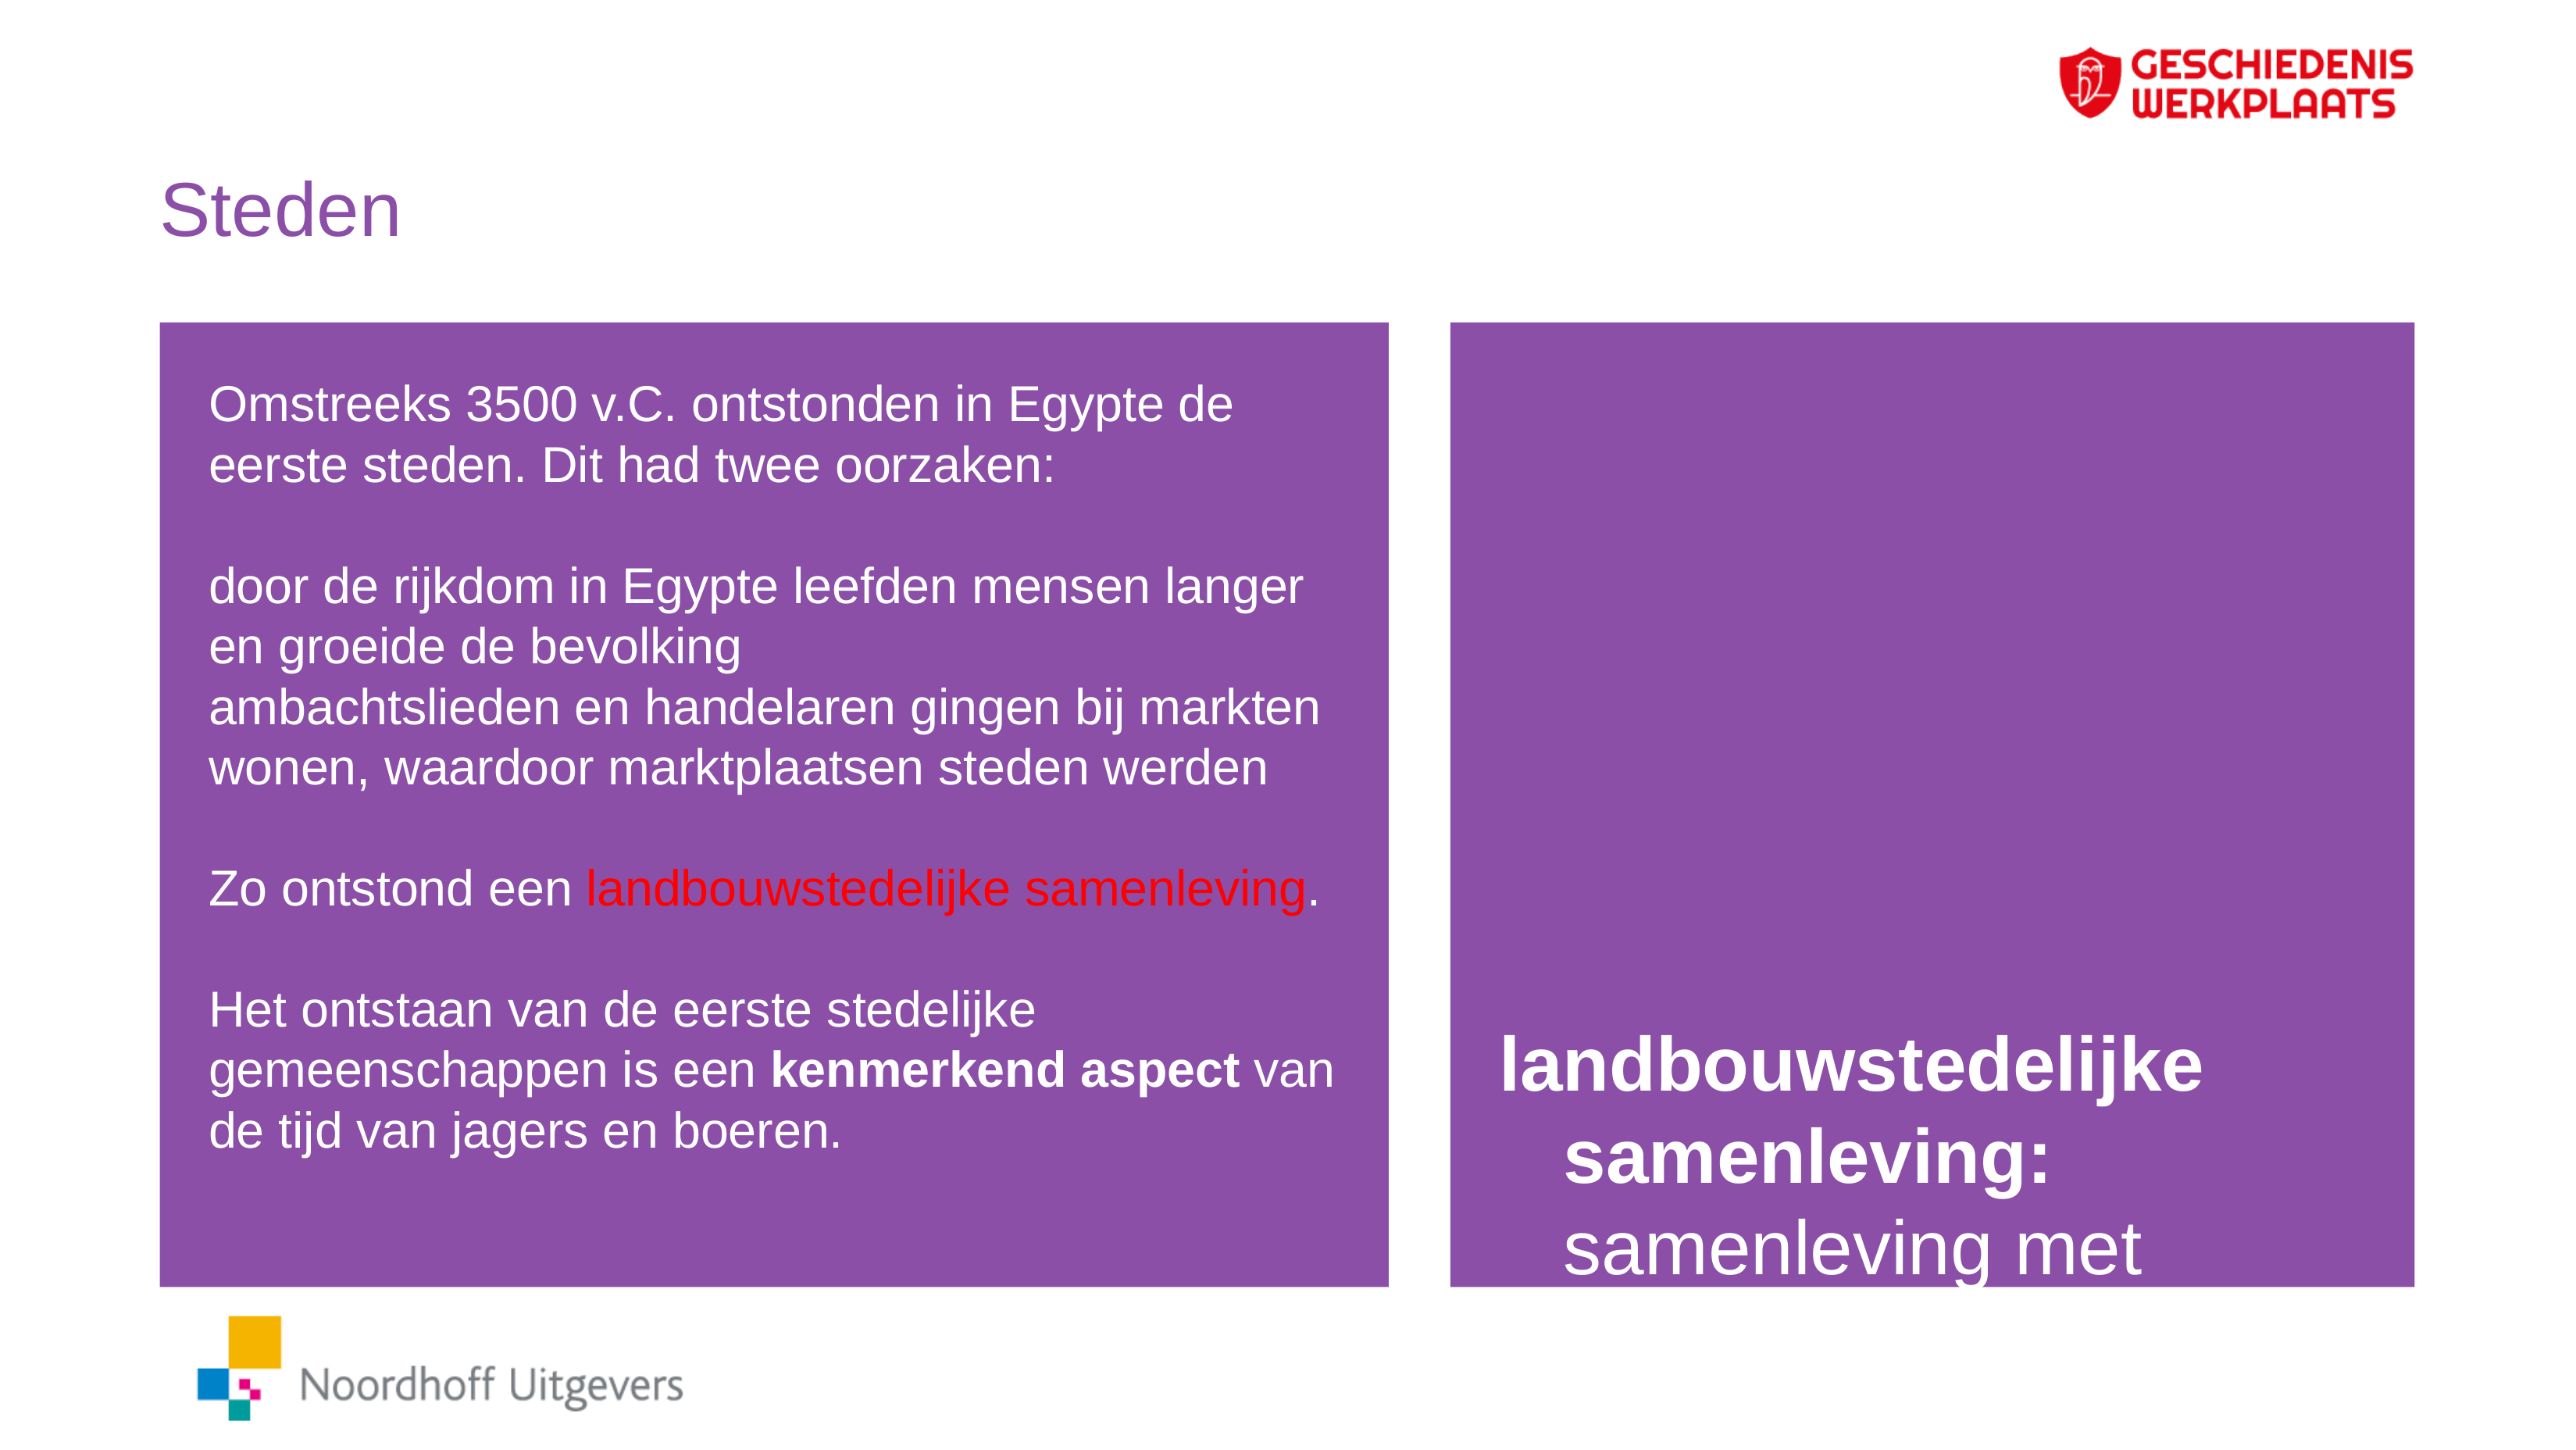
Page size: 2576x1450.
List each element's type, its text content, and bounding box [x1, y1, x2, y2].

picture [159, 1288, 802, 1449]
picture [1610, 0, 2576, 161]
list Omstreeks 3500 v.C. ontstonden in Egypte de eerste steden. Dit had twee oorzaken: door de rijkdom in Egypte leefden mensen langer en groeide de bevolking ambachtslieden en handelaren gingen bij markten wonen, waardoor marktplaatsen steden werden Zo ontstond een landbouwstedelijke samenleving. Het ontstaan van de eerste stedelijke gemeenschappen is een kenmerkend aspect van de tijd van jagers en boeren. [159, 322, 1389, 1288]
list landbouwstedelijke samenleving: samenleving met steden waar een minderheid van de bevolking leeft van ambachten en handel, terwijl de meeste mensen op het platteland leven van landbouw [1450, 322, 2415, 1288]
title Steden [159, 159, 2416, 266]
